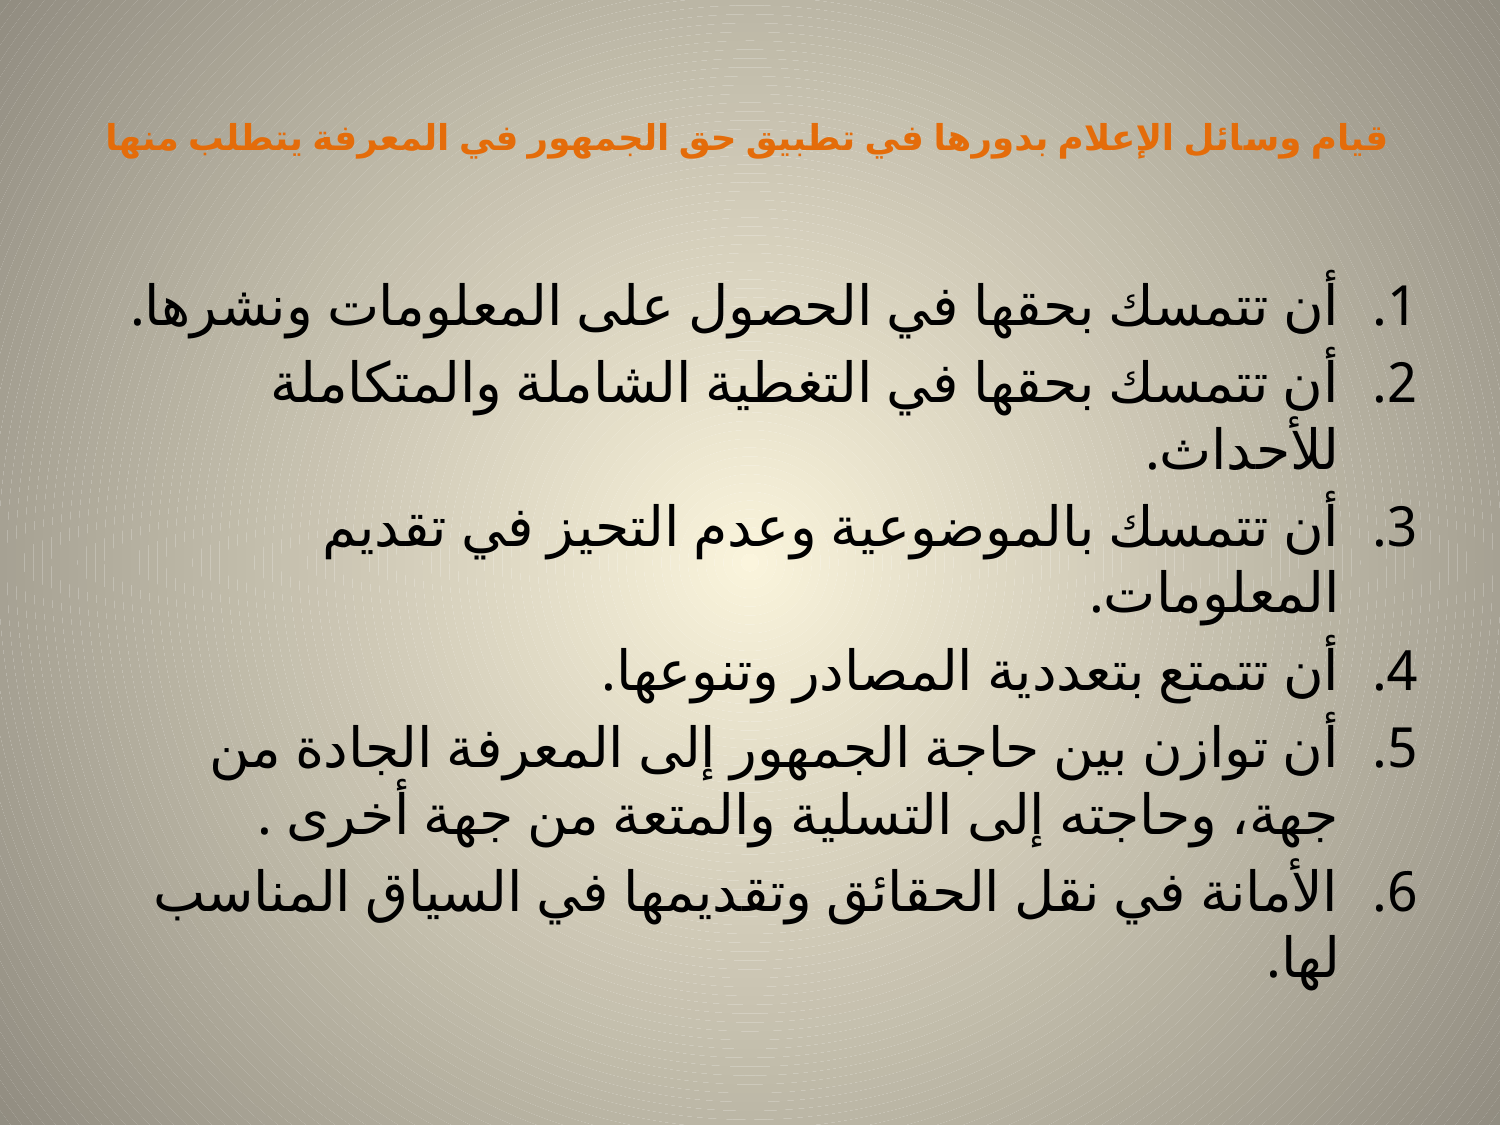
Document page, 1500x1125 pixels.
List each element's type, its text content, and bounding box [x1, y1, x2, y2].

title قيام وسائل الإعلام بدورها في تطبيق حق الجمهور في المعرفة يتطلب منها [76, 42, 1427, 231]
list أن تتمسك بحقها في الحصول على المعلومات ونشرها. أن تتمسك بحقها في التغطية الشاملة والمتكاملة للأحداث. أن تتمسك بالموضوعية وعدم التحيز في تقديم المعلومات. أن تتمتع بتعددية المصادر وتنوعها. أن توازن بين حاجة الجمهور إلى المعرفة الجادة من جهة، وحاجته إلى التسلية والمتعة من جهة أخرى . الأمانة في نقل الحقائق وتقديمها في السياق المناسب لها. [75, 262, 1425, 1005]
